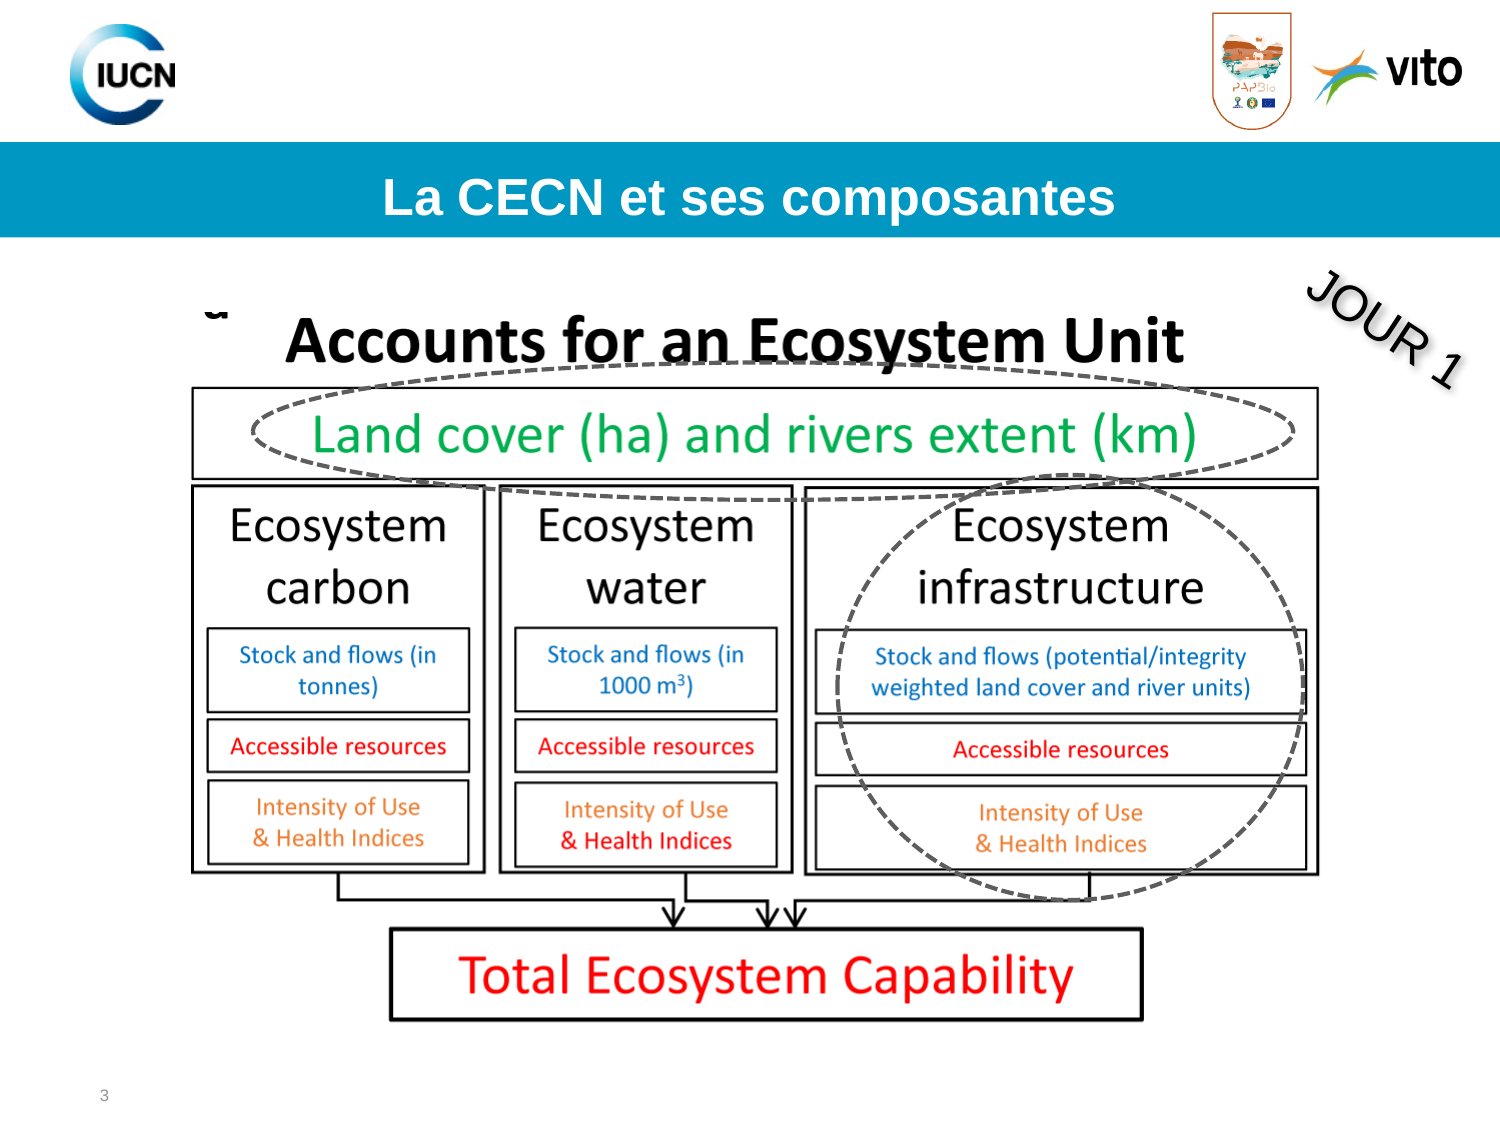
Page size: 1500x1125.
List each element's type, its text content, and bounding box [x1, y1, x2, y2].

text_box JOUR 1 [1273, 232, 1500, 420]
picture [187, 312, 1340, 1051]
text_box La CECN et ses composantes [0, 142, 1500, 238]
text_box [1199, 4, 1478, 136]
picture [70, 24, 175, 125]
